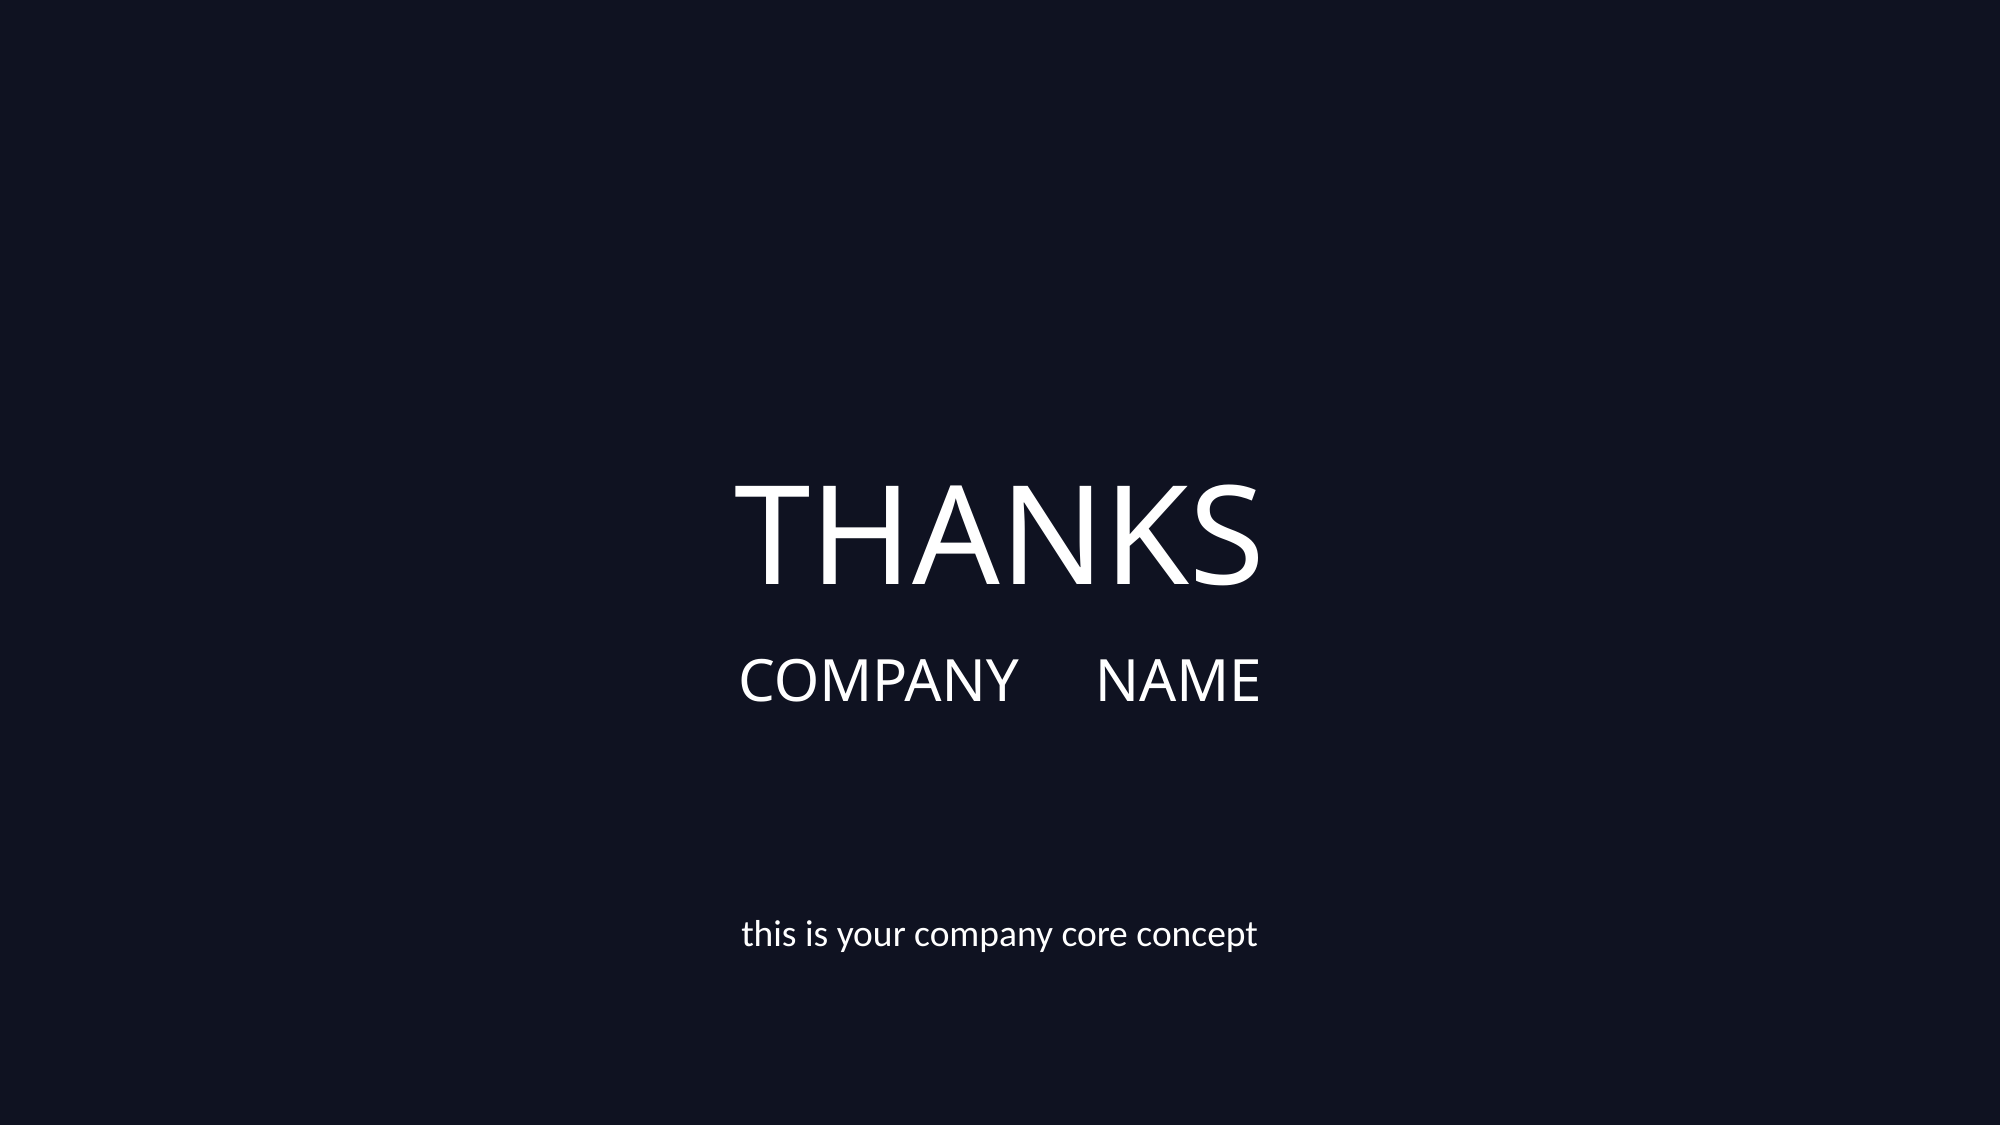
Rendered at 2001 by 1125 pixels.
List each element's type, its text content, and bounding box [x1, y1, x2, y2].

text_box this is your company core concept [467, 902, 1533, 962]
text_box COMPANY NAME [704, 636, 1296, 721]
text_box THANKS [686, 439, 1314, 619]
